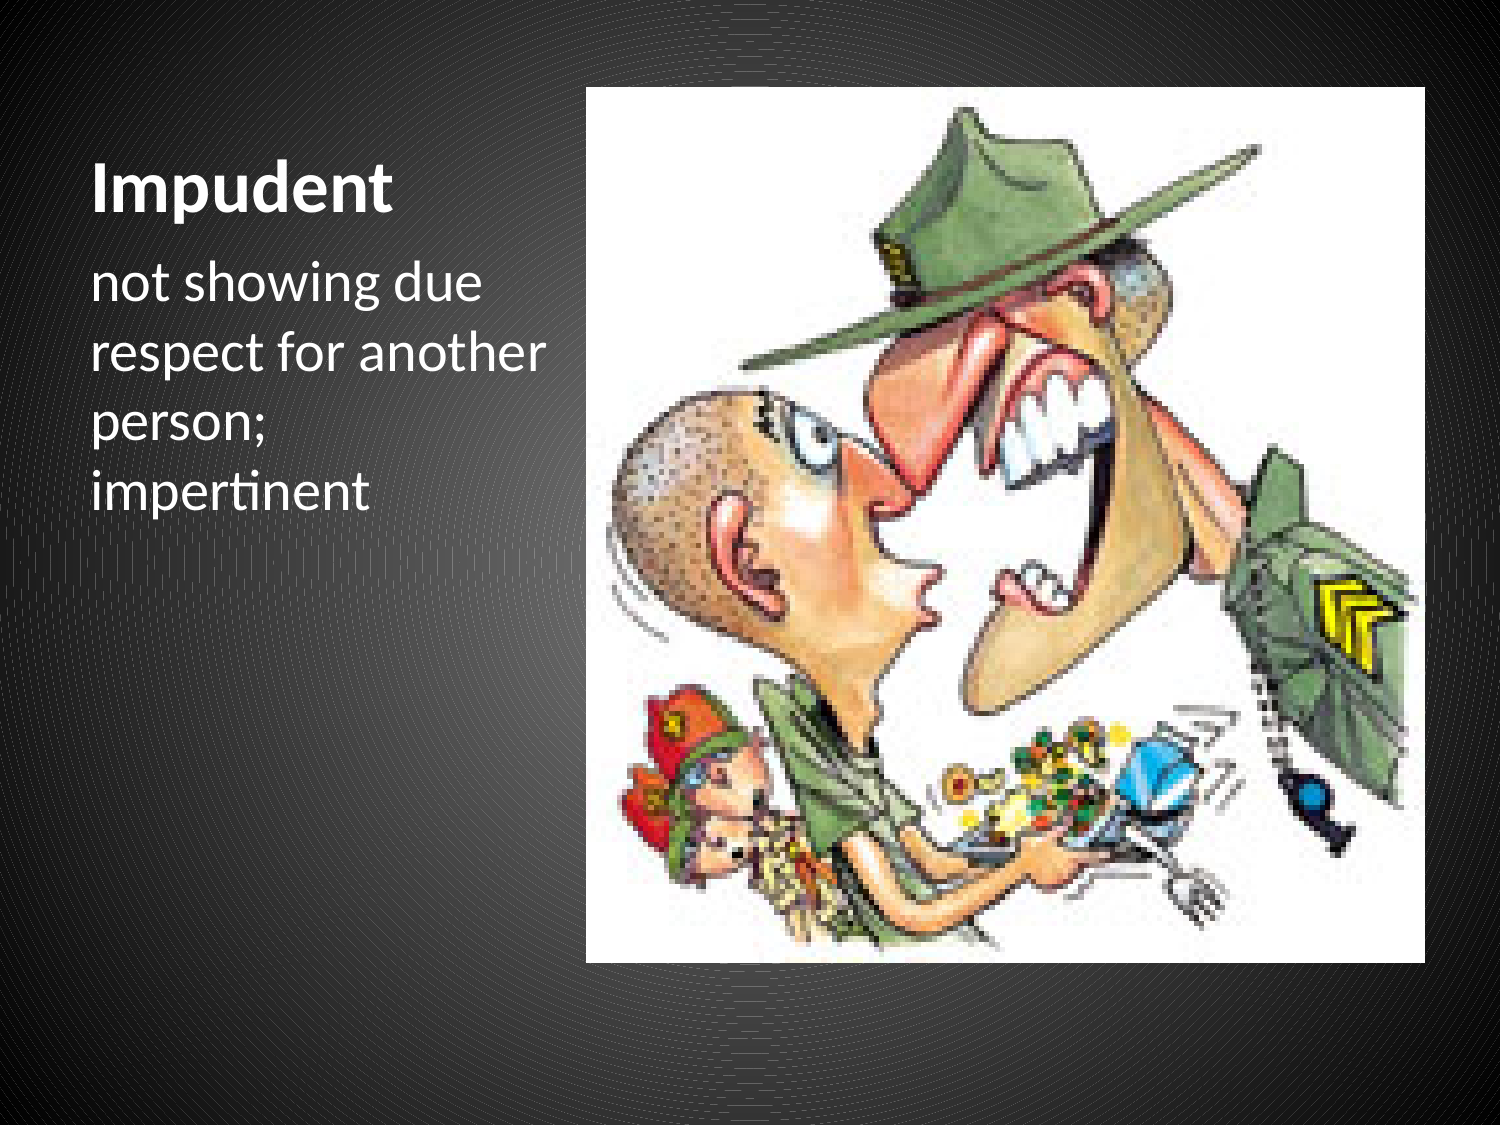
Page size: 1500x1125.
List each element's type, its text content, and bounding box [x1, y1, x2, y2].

title Impudent [75, 44, 569, 235]
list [586, 44, 1426, 1006]
list not showing due respect for another person; impertinent [75, 235, 569, 1005]
